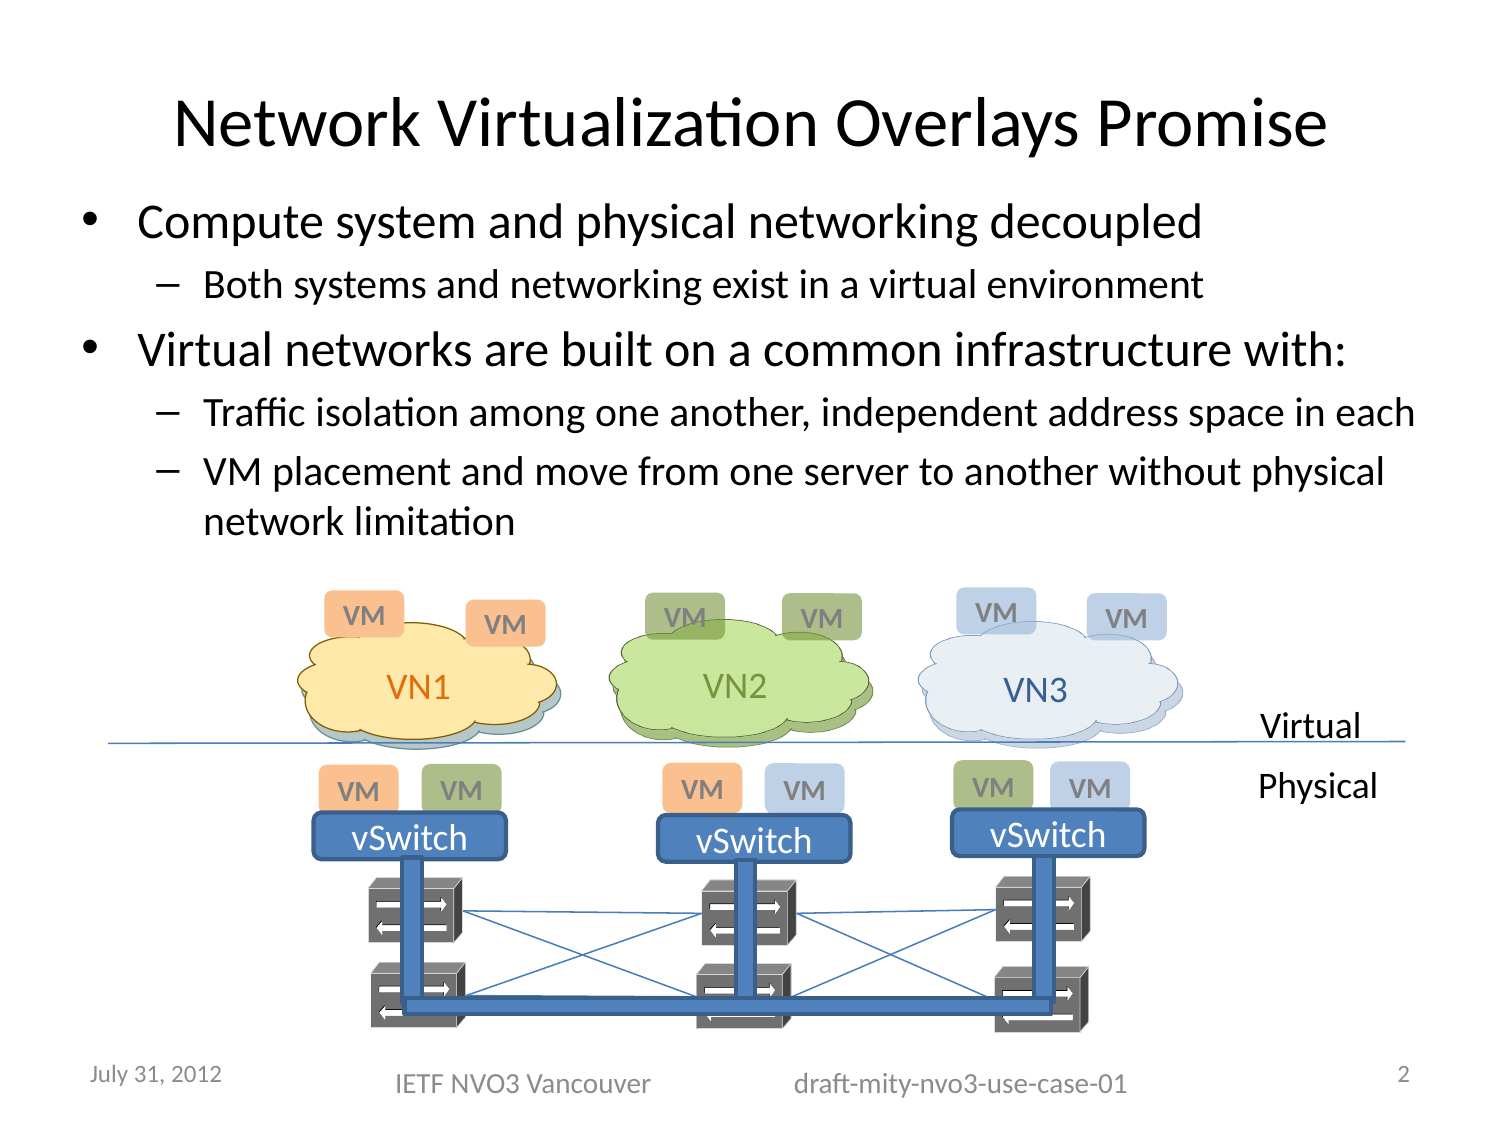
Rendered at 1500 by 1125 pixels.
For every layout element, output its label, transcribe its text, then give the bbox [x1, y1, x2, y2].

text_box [107, 587, 1410, 1034]
title Network Virtualization Overlays Promise [50, 45, 1454, 192]
slide_number 2 [1074, 1042, 1425, 1103]
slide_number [75, 1042, 345, 1103]
list Compute system and physical networking decoupled Both systems and networking exist in a virtual environment Virtual networks are built on a common infrastructure with: Traffic isolation among one another, independent address space in each VM placement and move from one server to another without physical network limitation [66, 180, 1461, 941]
footer IETF NVO3 Vancouver draft-mity-nvo3-use-case-01 [345, 1043, 1179, 1125]
